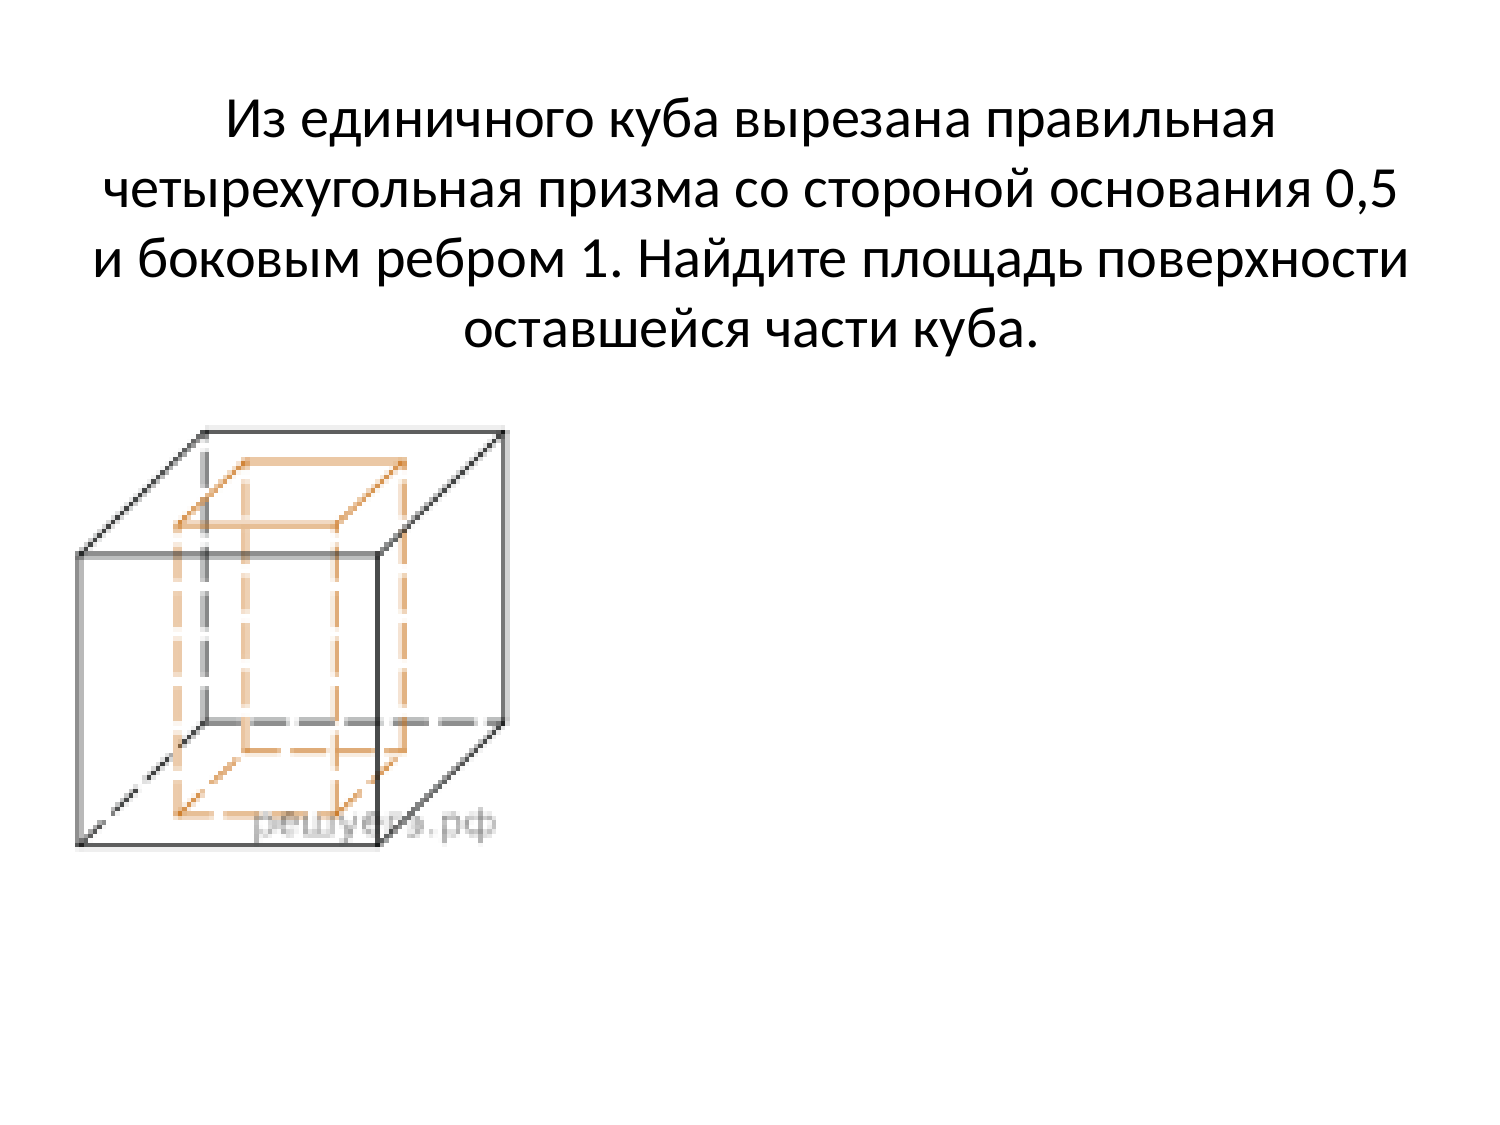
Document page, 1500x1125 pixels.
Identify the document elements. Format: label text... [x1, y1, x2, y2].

picture [52, 408, 528, 870]
title Из единичного куба вырезана правильная четырехугольная призма со стороной основания 0,5 и боковым ребром 1. Найдите площадь поверхности оставшейся части куба. [76, 125, 1427, 313]
